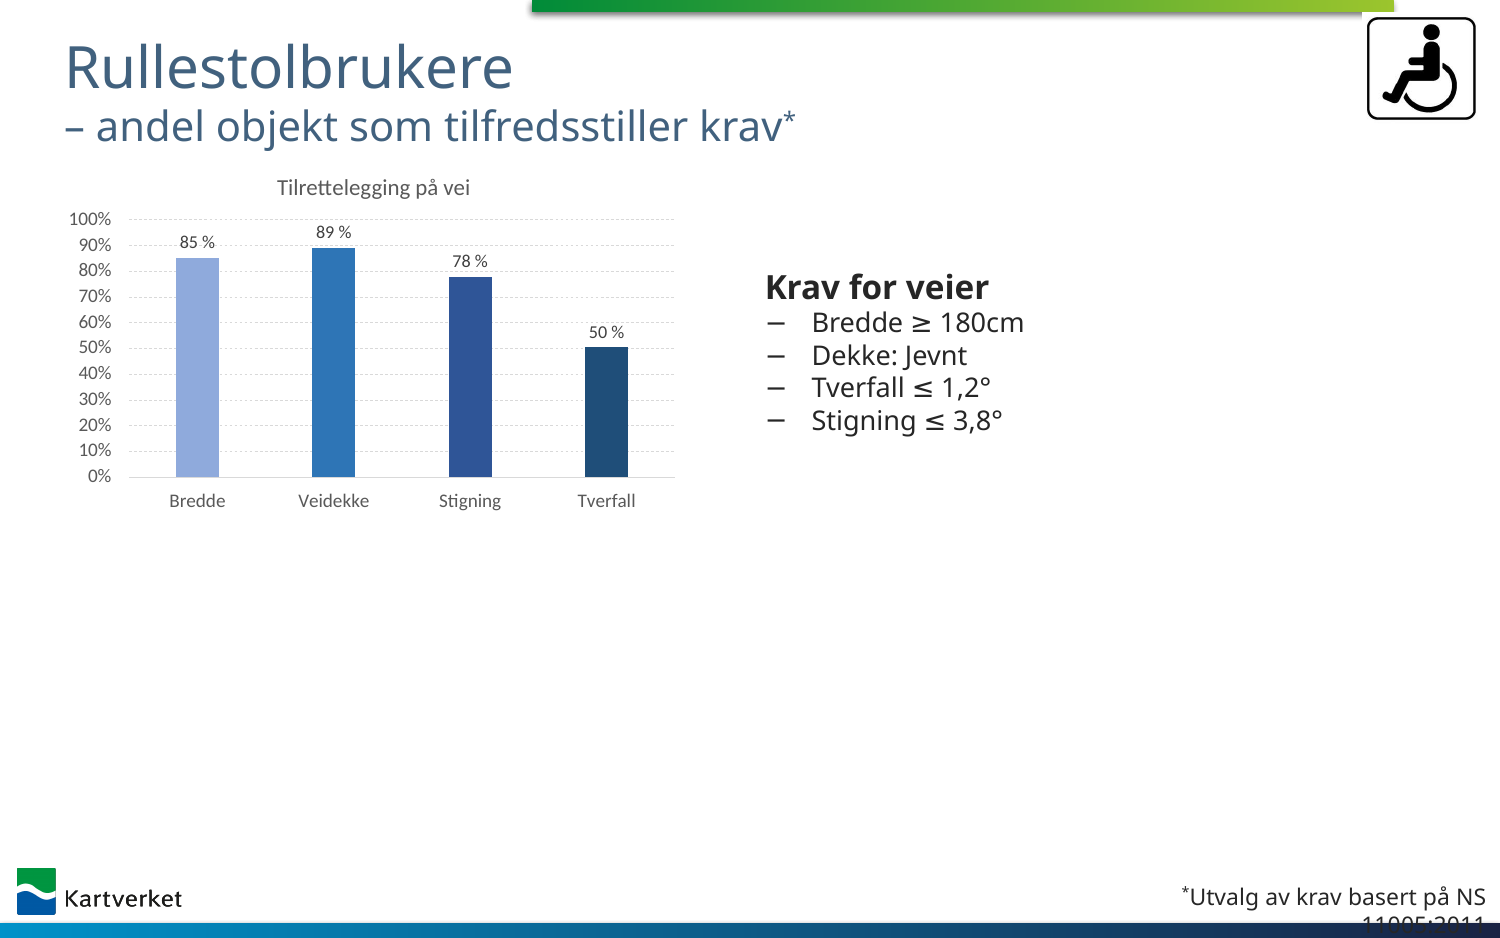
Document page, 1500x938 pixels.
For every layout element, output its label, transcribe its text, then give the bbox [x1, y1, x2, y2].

text_box Rullestolbrukere – andel objekt som tilfredsstiller krav* [49, 25, 1431, 158]
text_box Krav for veier Bredde ≥ 180cm Dekke: Jevnt Tverfall ≤ 1,2° Stigning ≤ 3,8° [750, 258, 1234, 444]
picture [62, 166, 686, 519]
picture [1362, 12, 1481, 126]
text_box *Utvalg av krav basert på NS 11005:2011 [1068, 873, 1500, 938]
